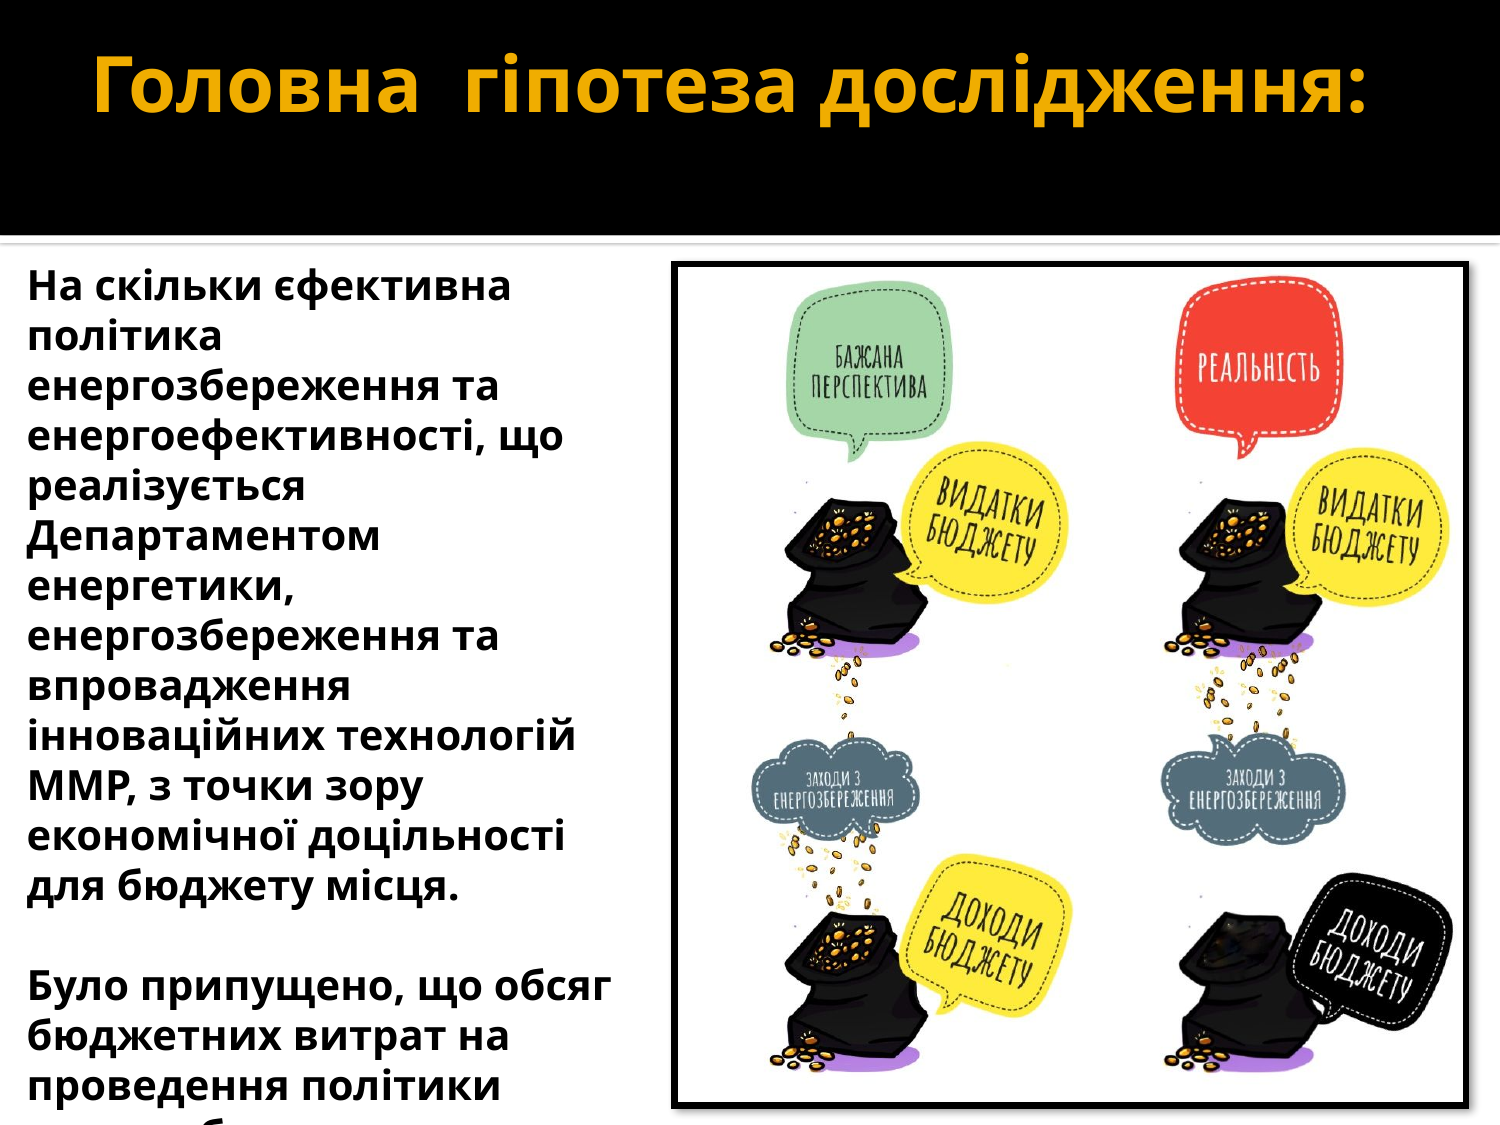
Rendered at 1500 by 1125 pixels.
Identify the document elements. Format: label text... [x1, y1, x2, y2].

list На скільки єфективна політика енергозбереження та енергоефективності, що реалізується Департаментом енергетики, енергозбереження та впровадження інноваційних технологій ММР, з точки зору економічної доцільності для бюджету місця. Було припущено, що обсяг бюджетних витрат на проведення політики енергозбереження, значно перевищує обсяг економії бюджетних коштів внаслідок проведення цієї політики. [17, 243, 644, 1106]
title Головна гіпотеза дослідження: [75, 25, 1425, 231]
picture [677, 267, 1463, 1103]
